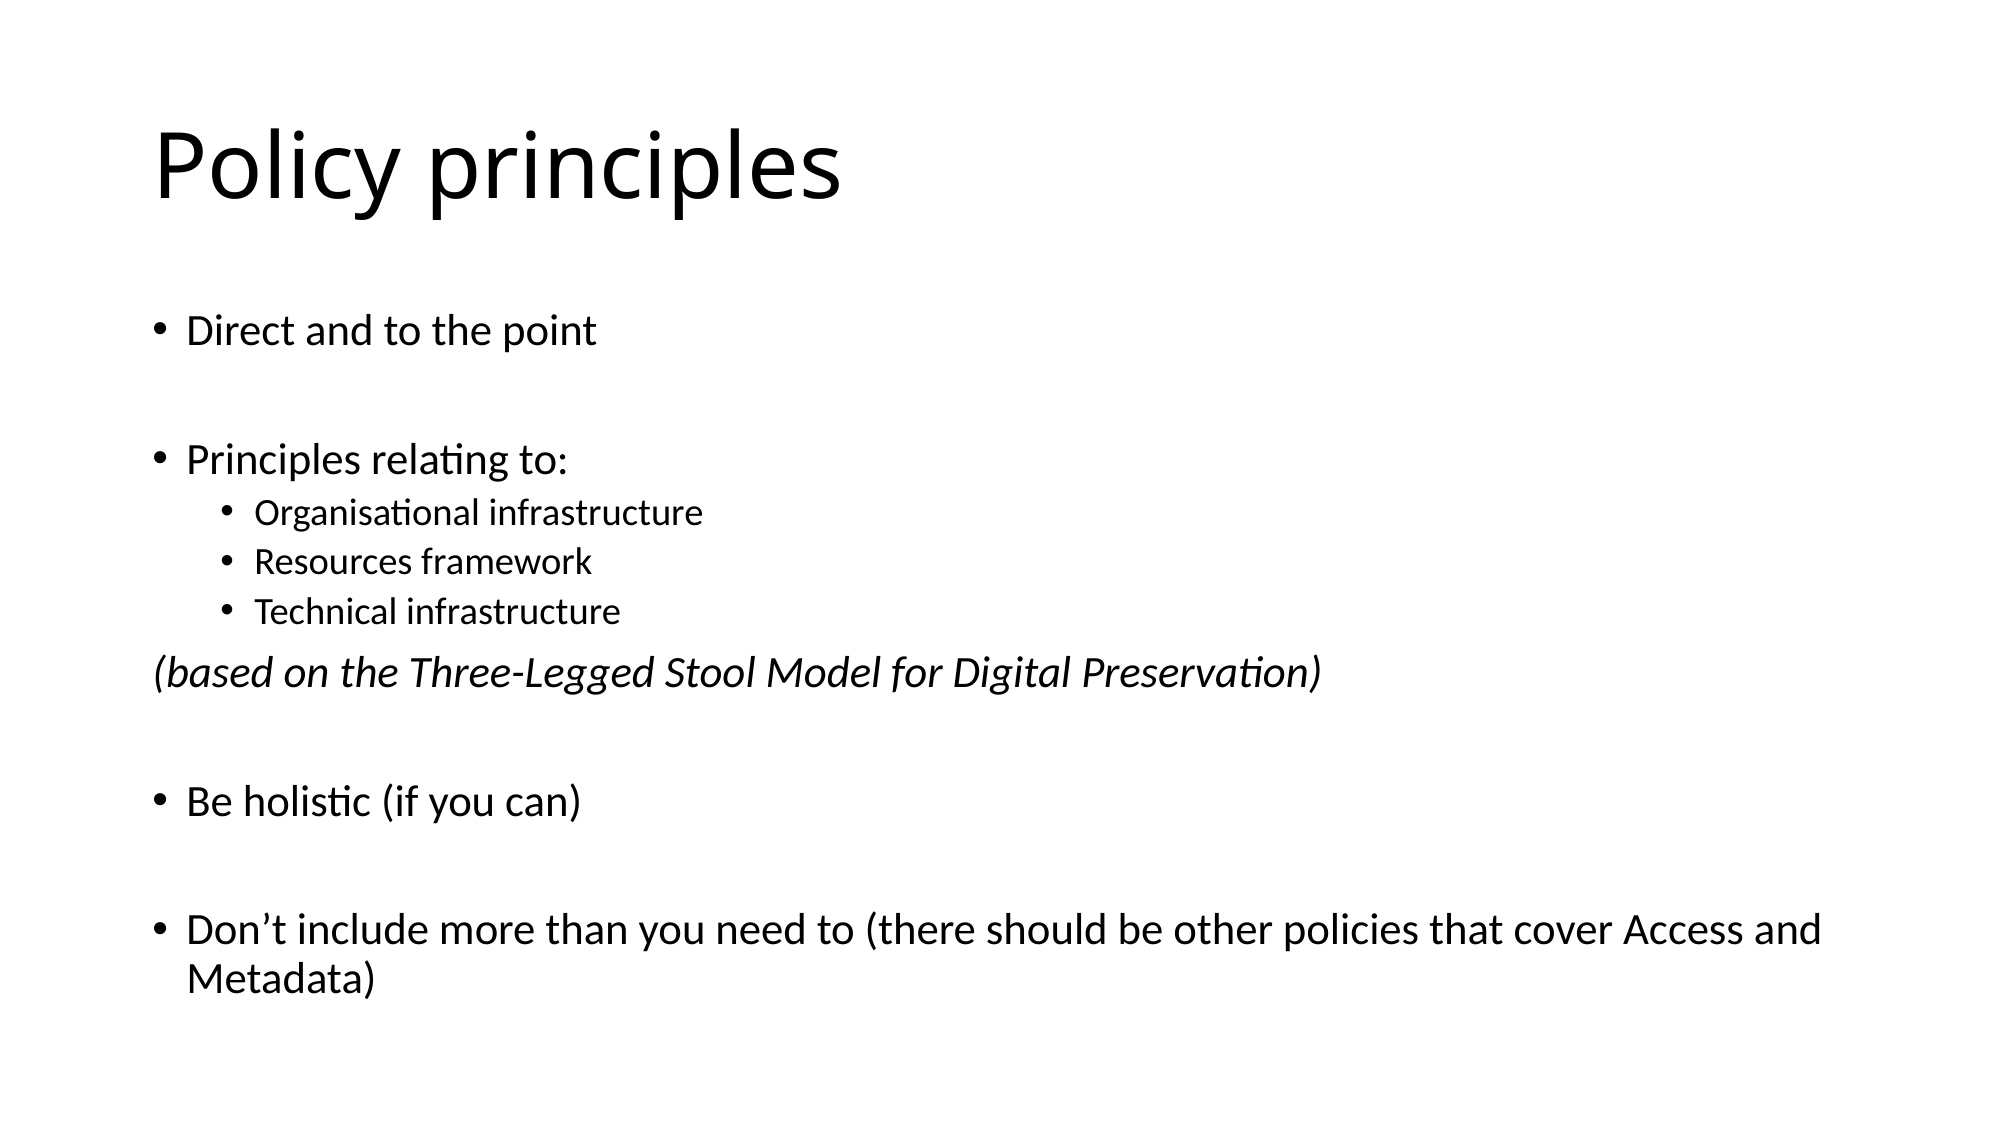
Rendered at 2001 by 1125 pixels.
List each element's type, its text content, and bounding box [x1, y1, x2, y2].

title Policy principles [137, 59, 1863, 278]
list Direct and to the point Principles relating to: Organisational infrastructure Resources framework Technical infrastructure (based on the Three-Legged Stool Model for Digital Preservation) Be holistic (if you can) Don’t include more than you need to (there should be other policies that cover Access and Metadata) [137, 299, 1863, 1014]
